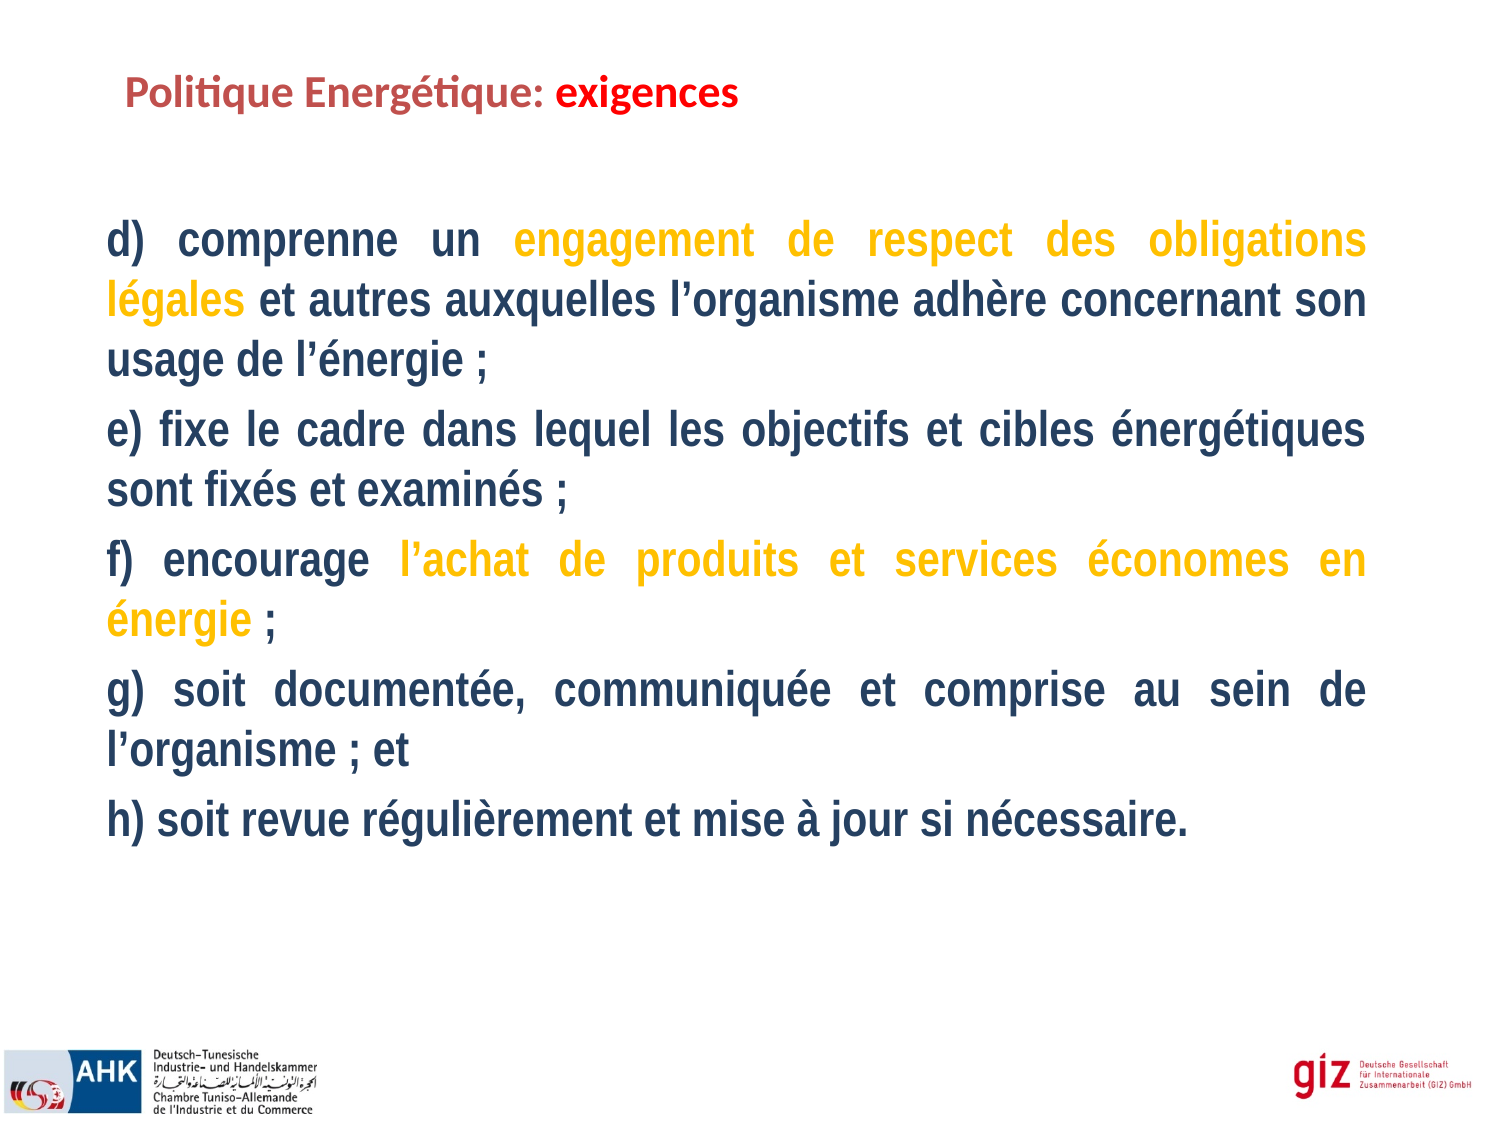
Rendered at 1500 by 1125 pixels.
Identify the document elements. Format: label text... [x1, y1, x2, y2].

list d) comprenne un engagement de respect des obligations légales et autres auxquelles l’organisme adhère concernant son usage de l’énergie ; e) fixe le cadre dans lequel les objectifs et cibles énergétiques sont fixés et examinés ; f) encourage l’achat de produits et services économes en énergie ; g) soit documentée, communiquée et comprise au sein de l’organisme ; et h) soit revue régulièrement et mise à jour si nécessaire. [35, 199, 1383, 1079]
picture [1275, 1031, 1500, 1125]
picture [3, 1049, 317, 1114]
text_box Politique Energétique: exigences [109, 54, 1055, 144]
